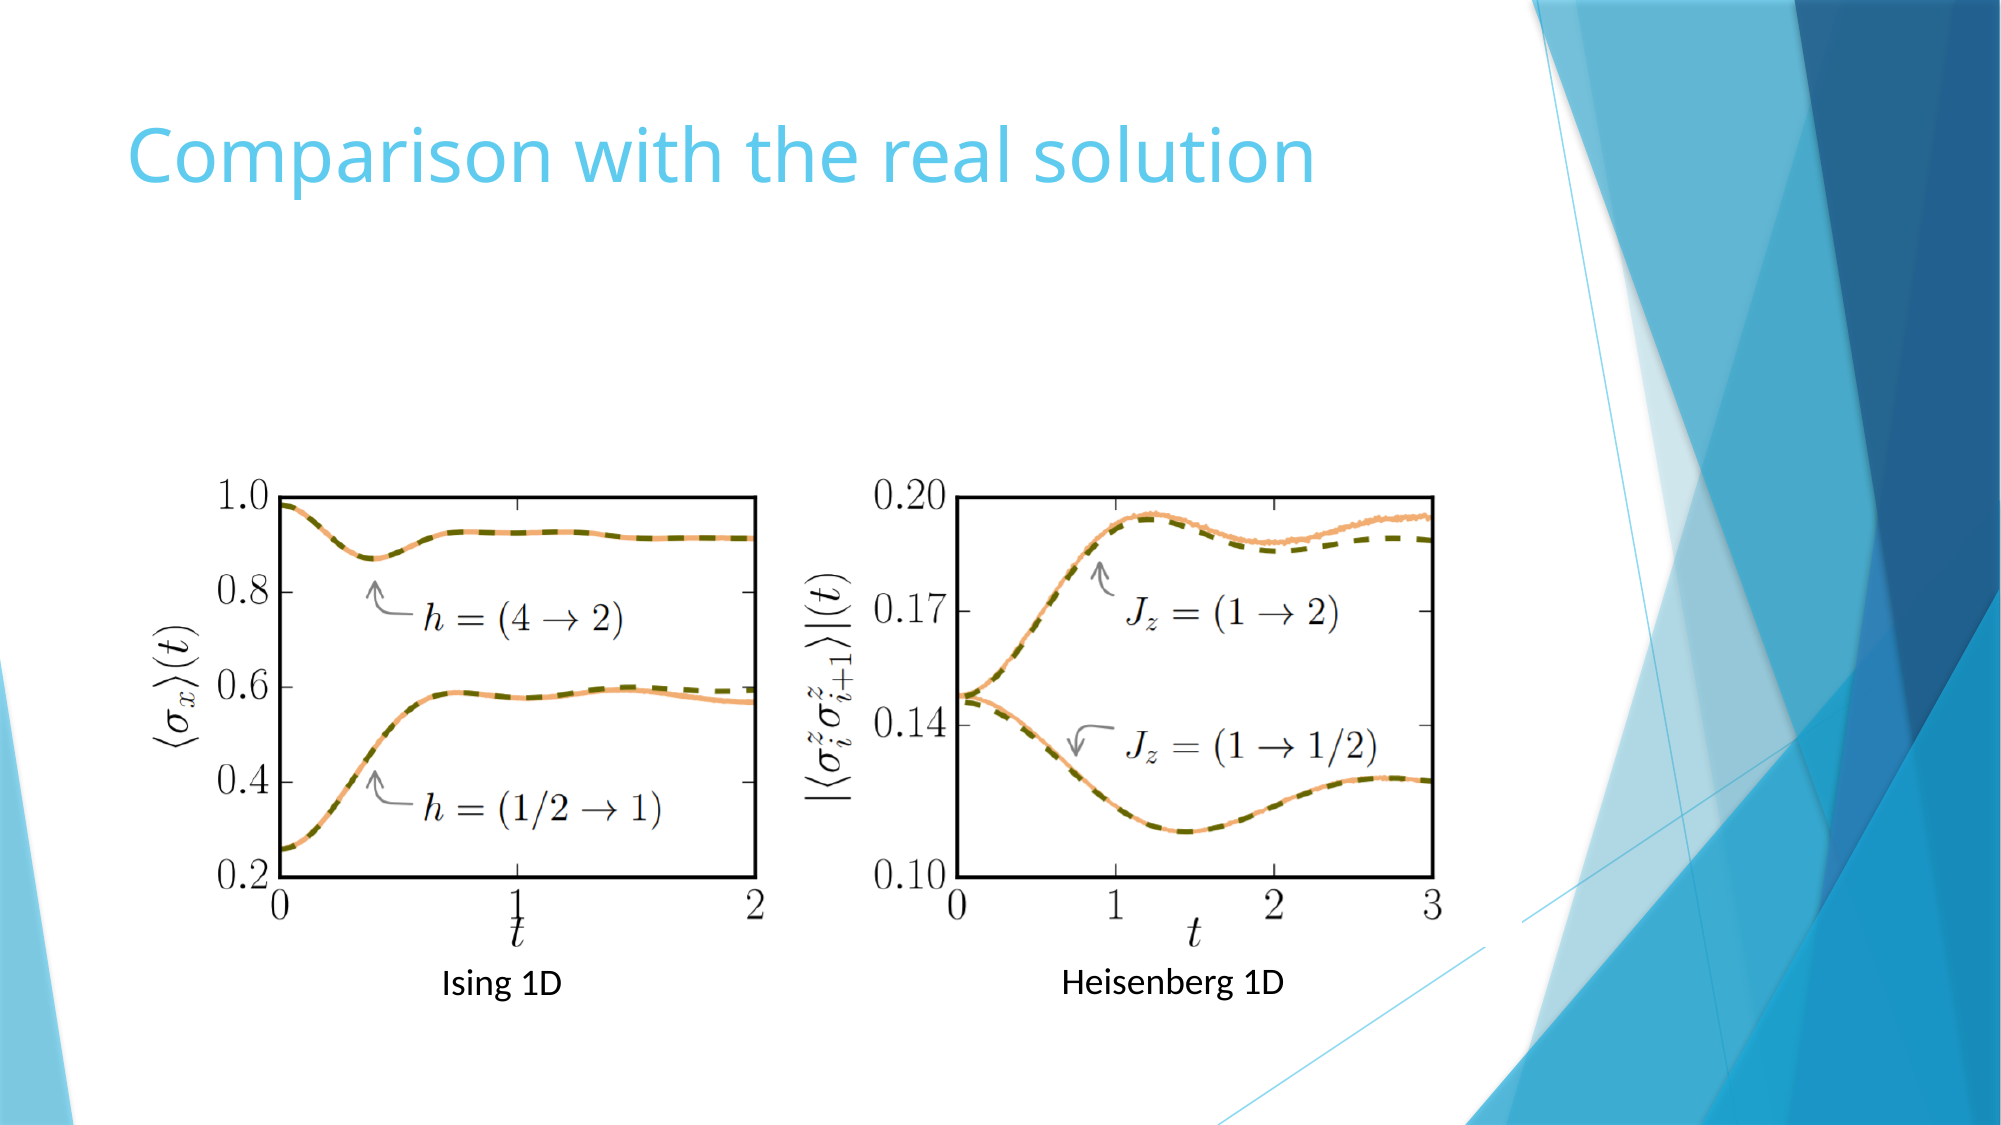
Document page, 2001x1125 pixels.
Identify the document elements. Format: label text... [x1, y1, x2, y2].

text_box Ising 1D [426, 956, 578, 1011]
text_box Heisenberg 1D [1046, 956, 1300, 1010]
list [110, 398, 1522, 947]
title Comparison with the real solution [111, 99, 1522, 317]
